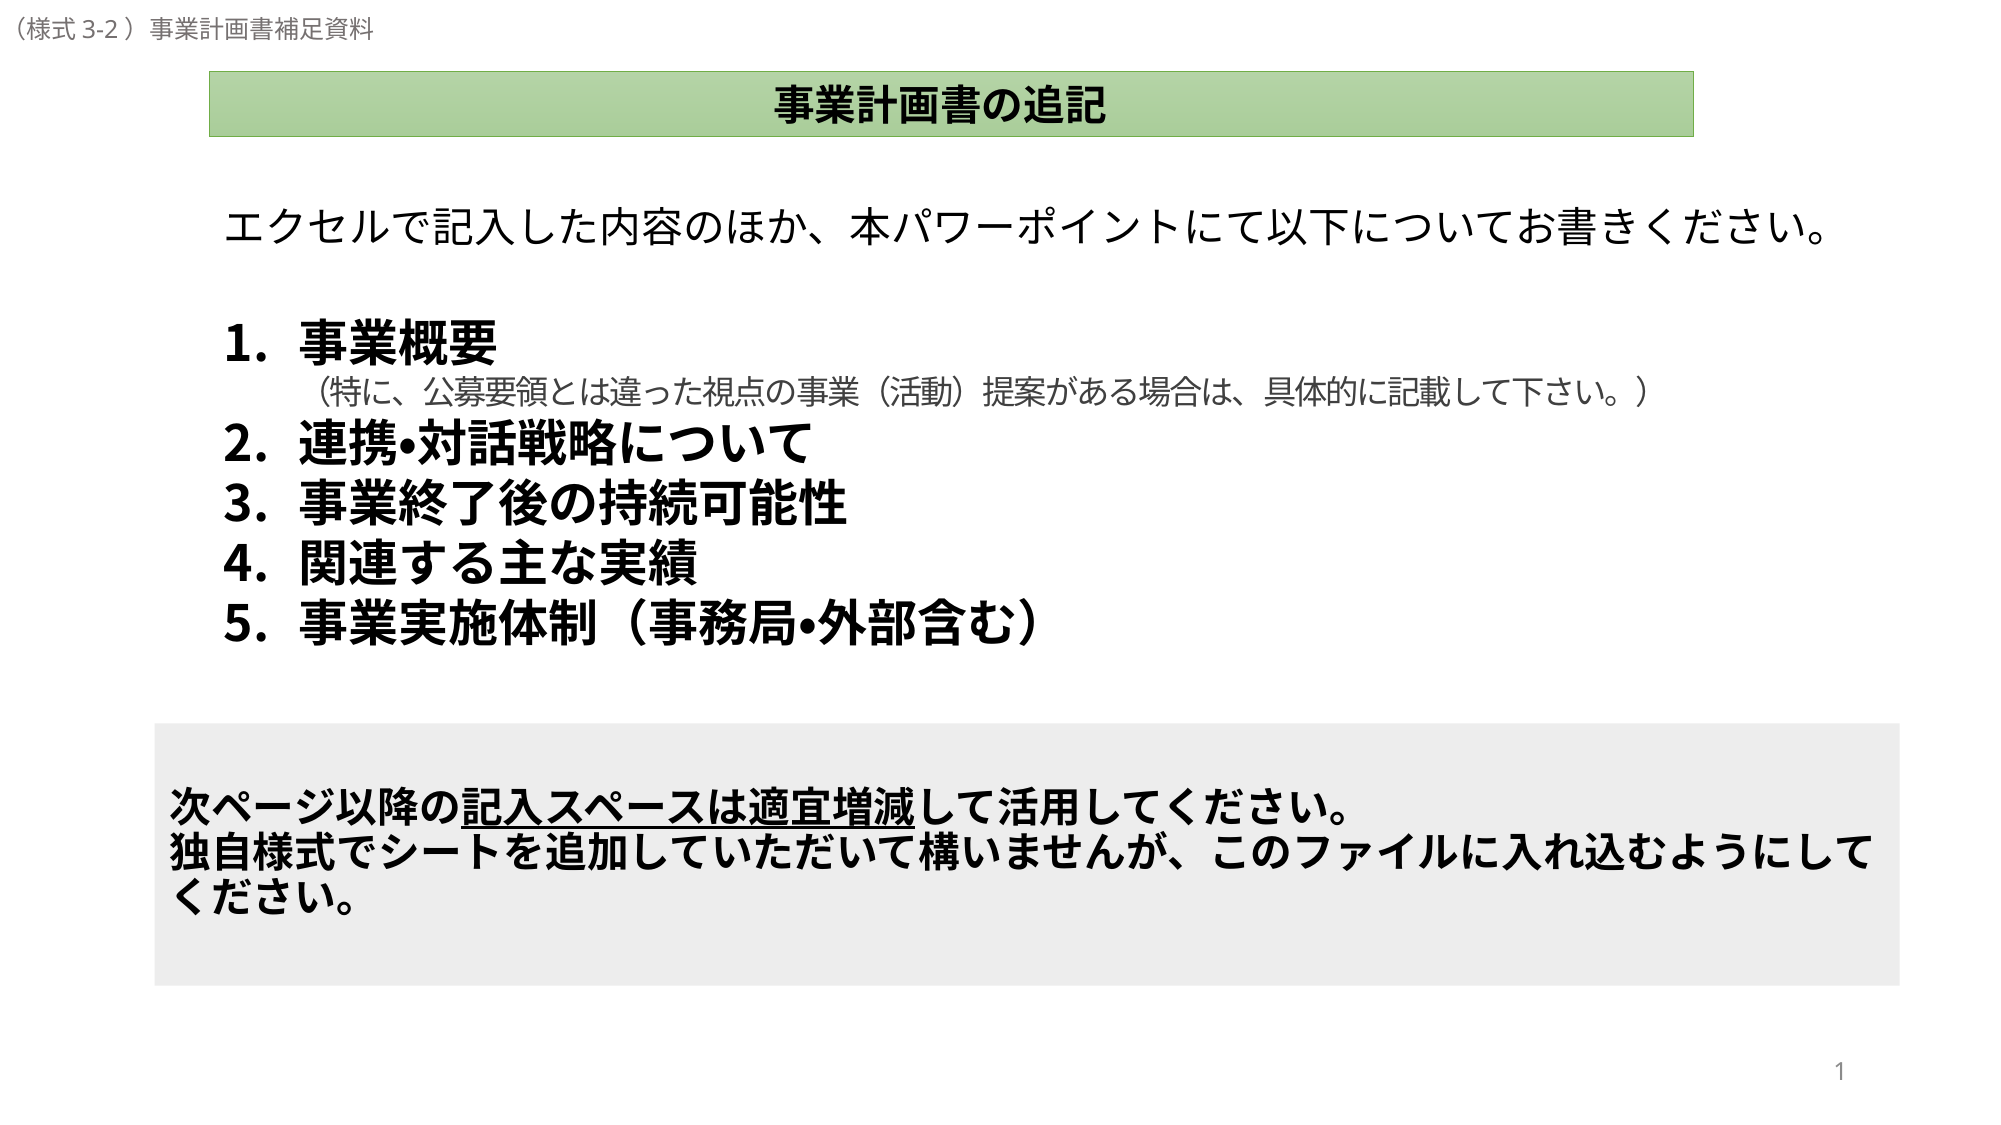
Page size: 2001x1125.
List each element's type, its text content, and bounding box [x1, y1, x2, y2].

text_box 事業概要 （特に、公募要領とは違った視点の事業（活動）提案がある場合は、具体的に記載して下さい。） 連携・対話戦略について 事業終了後の持続可能性 関連する主な実績 事業実施体制（事務局・外部含む） [209, 304, 1838, 659]
slide_number 1 [1412, 1042, 1863, 1103]
text_box エクセルで記入した内容のほか、本パワーポイントにて以下についてお書きください。 [208, 192, 1863, 258]
text_box （様式3-2）事業計画書補足資料 [0, 5, 390, 51]
text_box 事業計画書の追記 [209, 71, 1694, 137]
title 次ページ以降の記入スペースは適宜増減して活用してください。 独自様式でシートを追加していただいて構いませんが、このファイルに入れ込むようにしてください。 [154, 723, 1900, 986]
